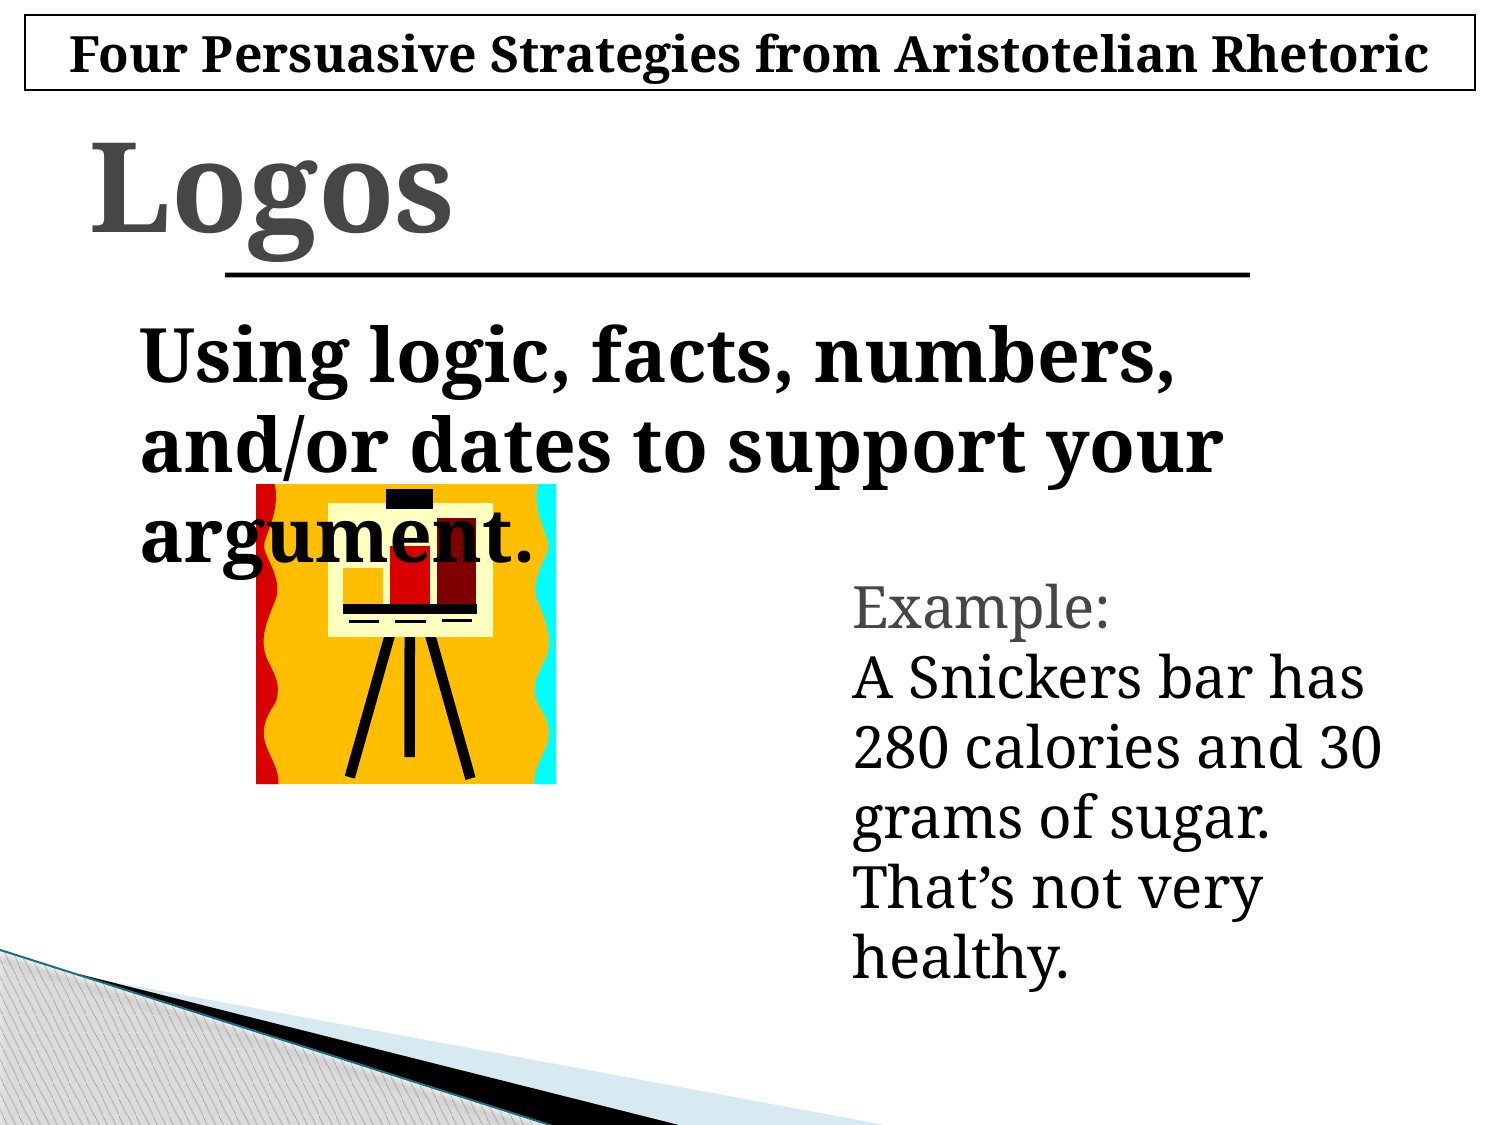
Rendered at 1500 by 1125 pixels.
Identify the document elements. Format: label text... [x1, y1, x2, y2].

text_box Four Persuasive Strategies from Aristotelian Rhetoric [24, 15, 1475, 91]
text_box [255, 483, 557, 785]
text_box Using logic, facts, numbers, and/or dates to support your argument. [125, 299, 1363, 585]
text_box Example: A Snickers bar has 280 calories and 30 grams of sugar. That’s not very healthy. [837, 562, 1413, 998]
title Logos [75, 91, 1425, 275]
